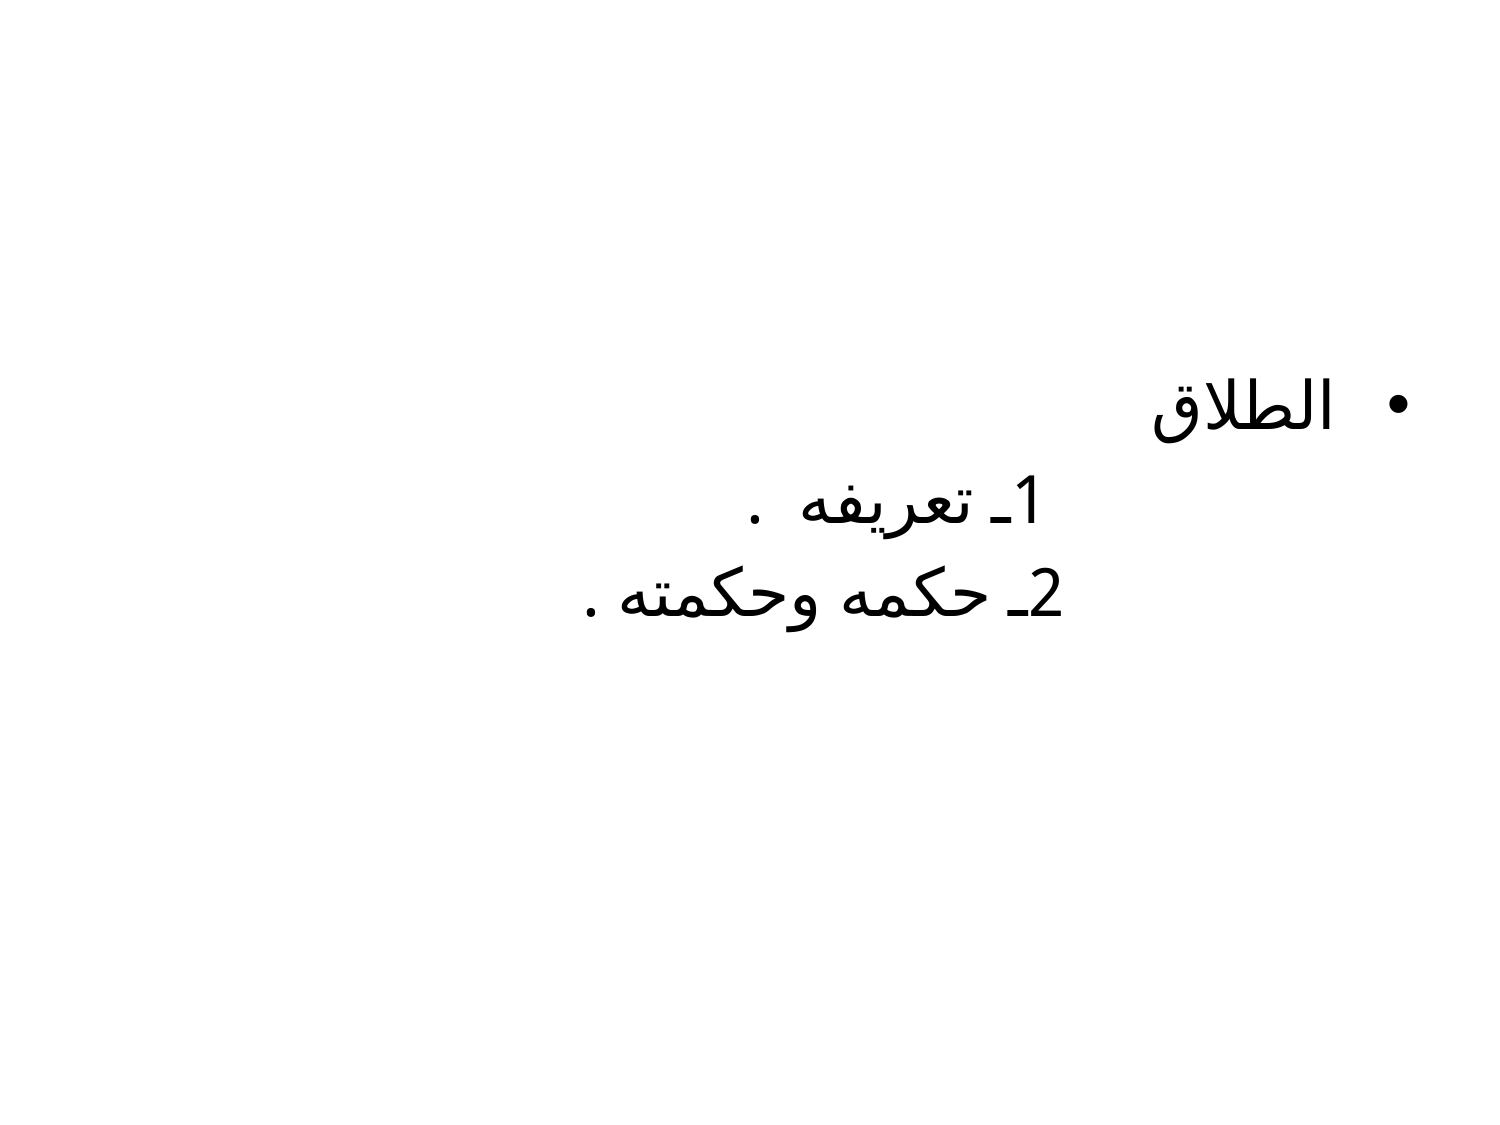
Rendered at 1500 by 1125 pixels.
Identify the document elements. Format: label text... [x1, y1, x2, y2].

list الطلاق 1ـ تعريفه . 2ـ حكمه وحكمته . [75, 262, 1425, 1005]
